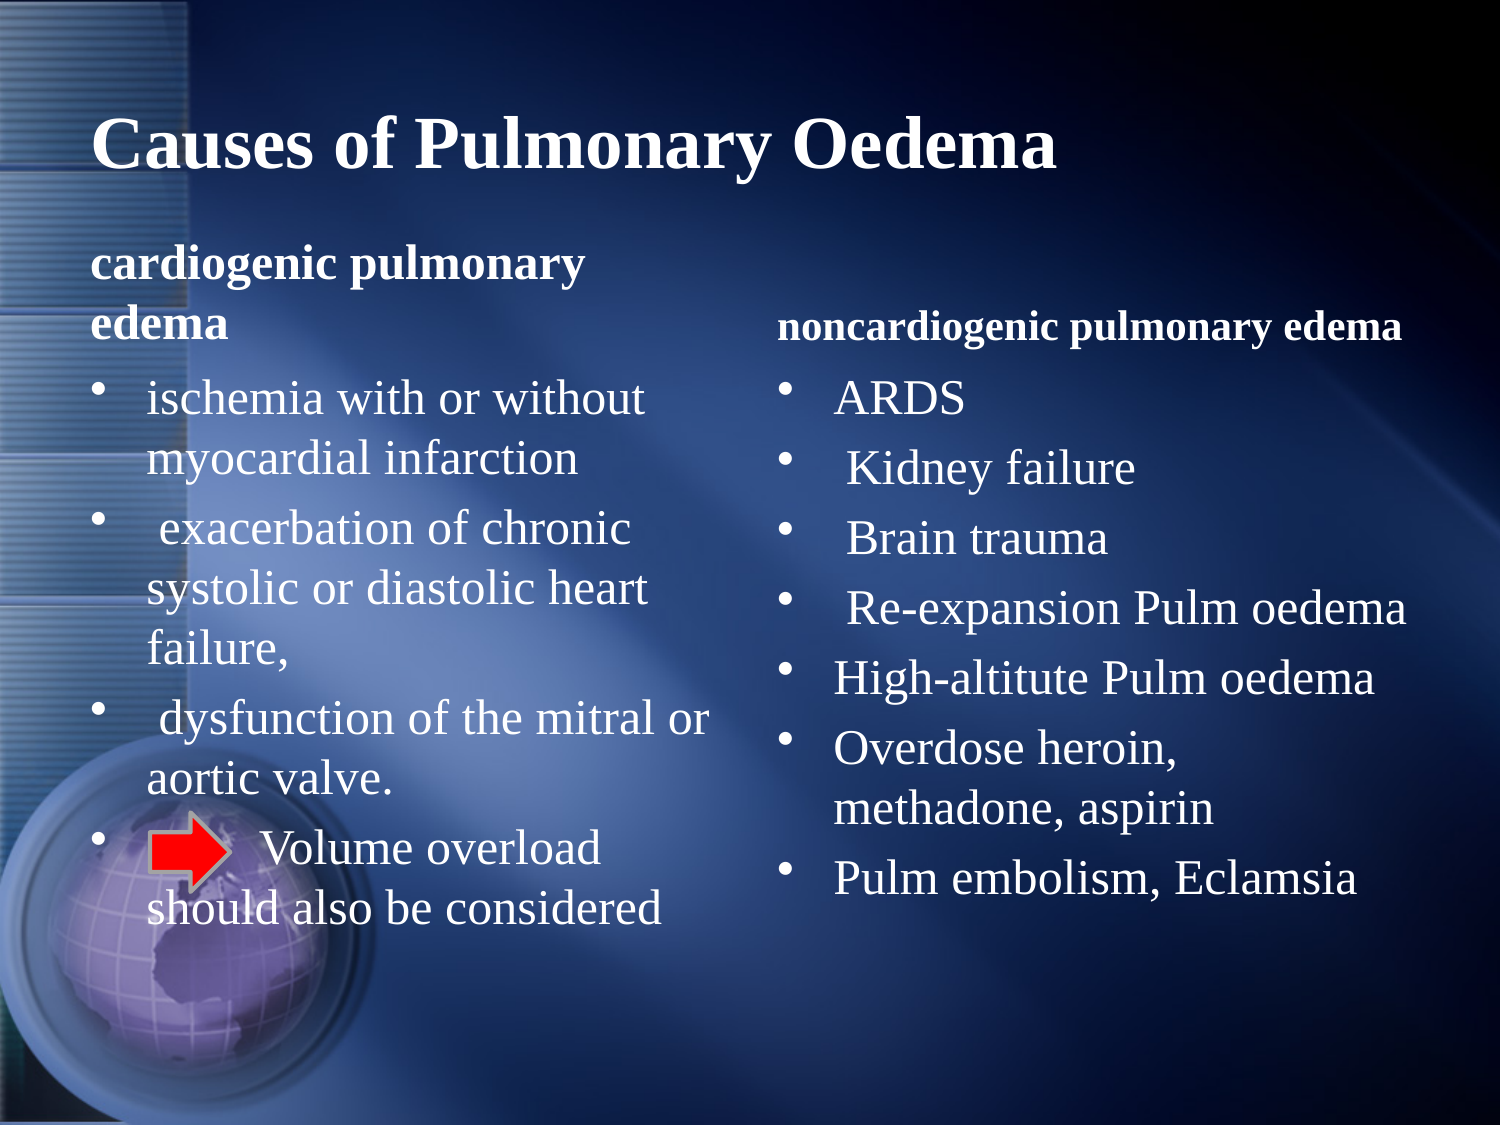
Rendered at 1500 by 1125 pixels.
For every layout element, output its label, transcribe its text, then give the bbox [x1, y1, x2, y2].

list ARDS Kidney failure Brain trauma Re-expansion Pulm oedema High-altitute Pulm oedema Overdose heroin, methadone, aspirin Pulm embolism, Eclamsia [761, 356, 1426, 1006]
list ischemia with or without myocardial infarction exacerbation of chronic systolic or diastolic heart failure, dysfunction of the mitral or aortic valve. Volume overload should also be considered [74, 356, 738, 1006]
picture [0, 0, 1500, 1125]
text_box [147, 810, 233, 894]
list cardiogenic pulmonary edema [74, 251, 738, 356]
list noncardiogenic pulmonary edema [761, 251, 1426, 356]
title Causes of Pulmonary Oedema [74, 44, 1426, 233]
